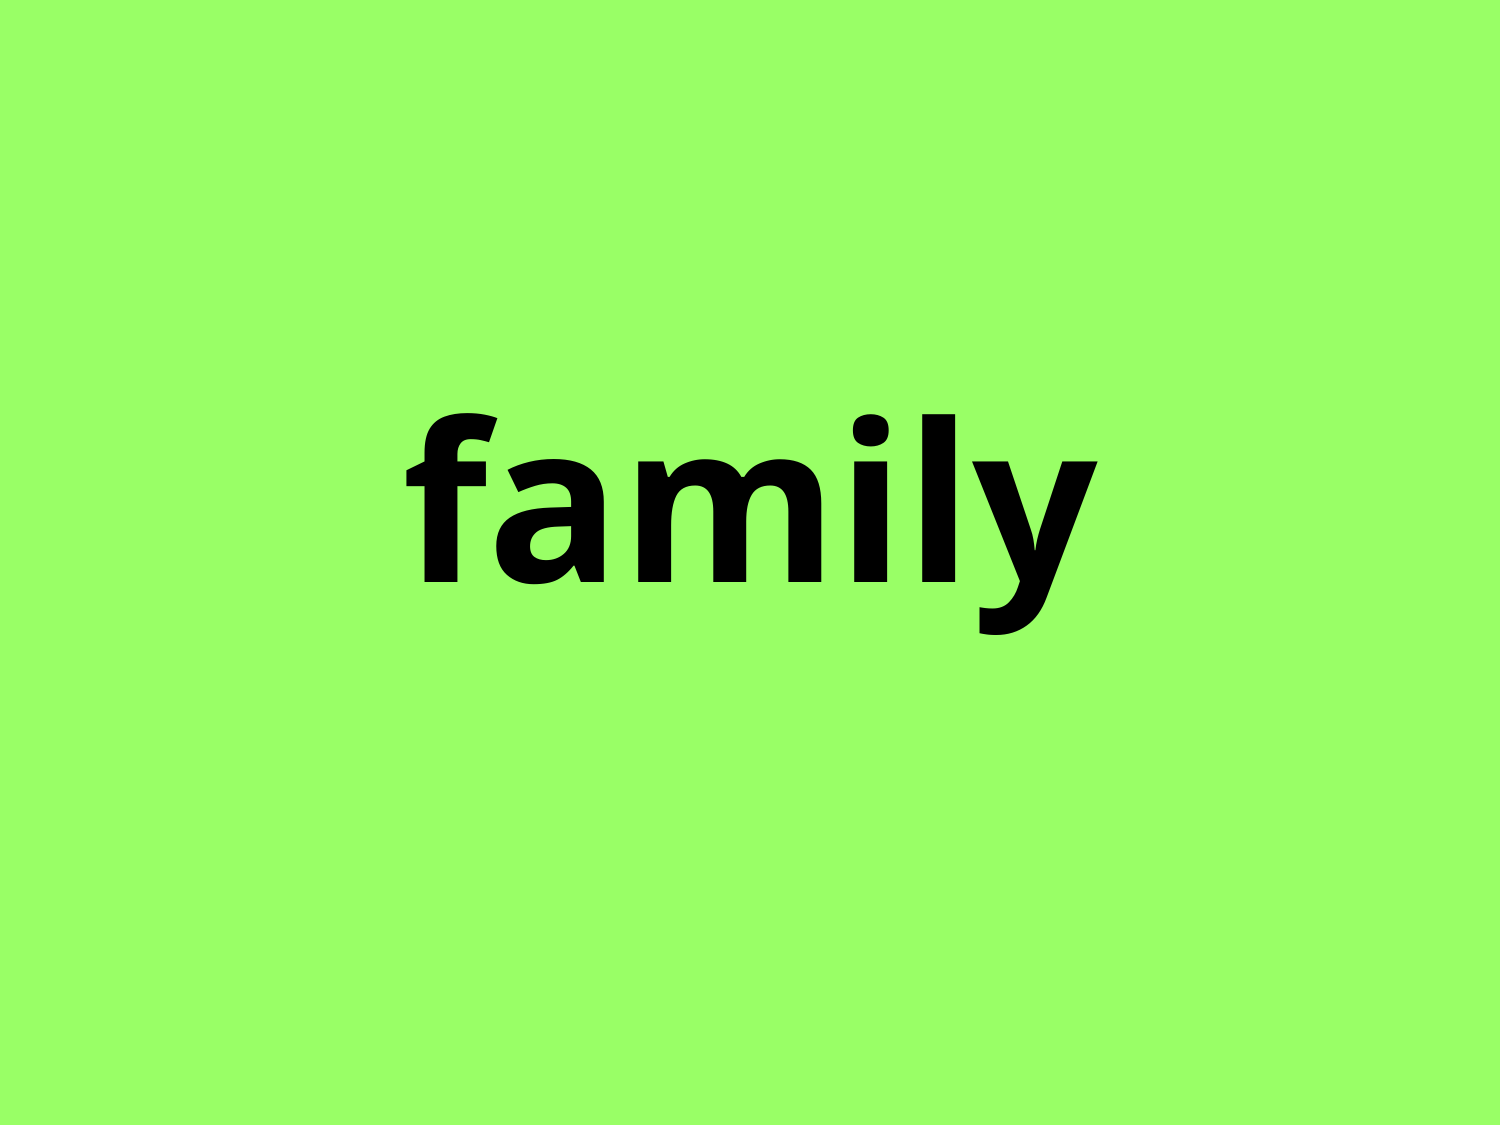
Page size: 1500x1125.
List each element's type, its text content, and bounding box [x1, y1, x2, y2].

title family [112, 399, 1388, 588]
